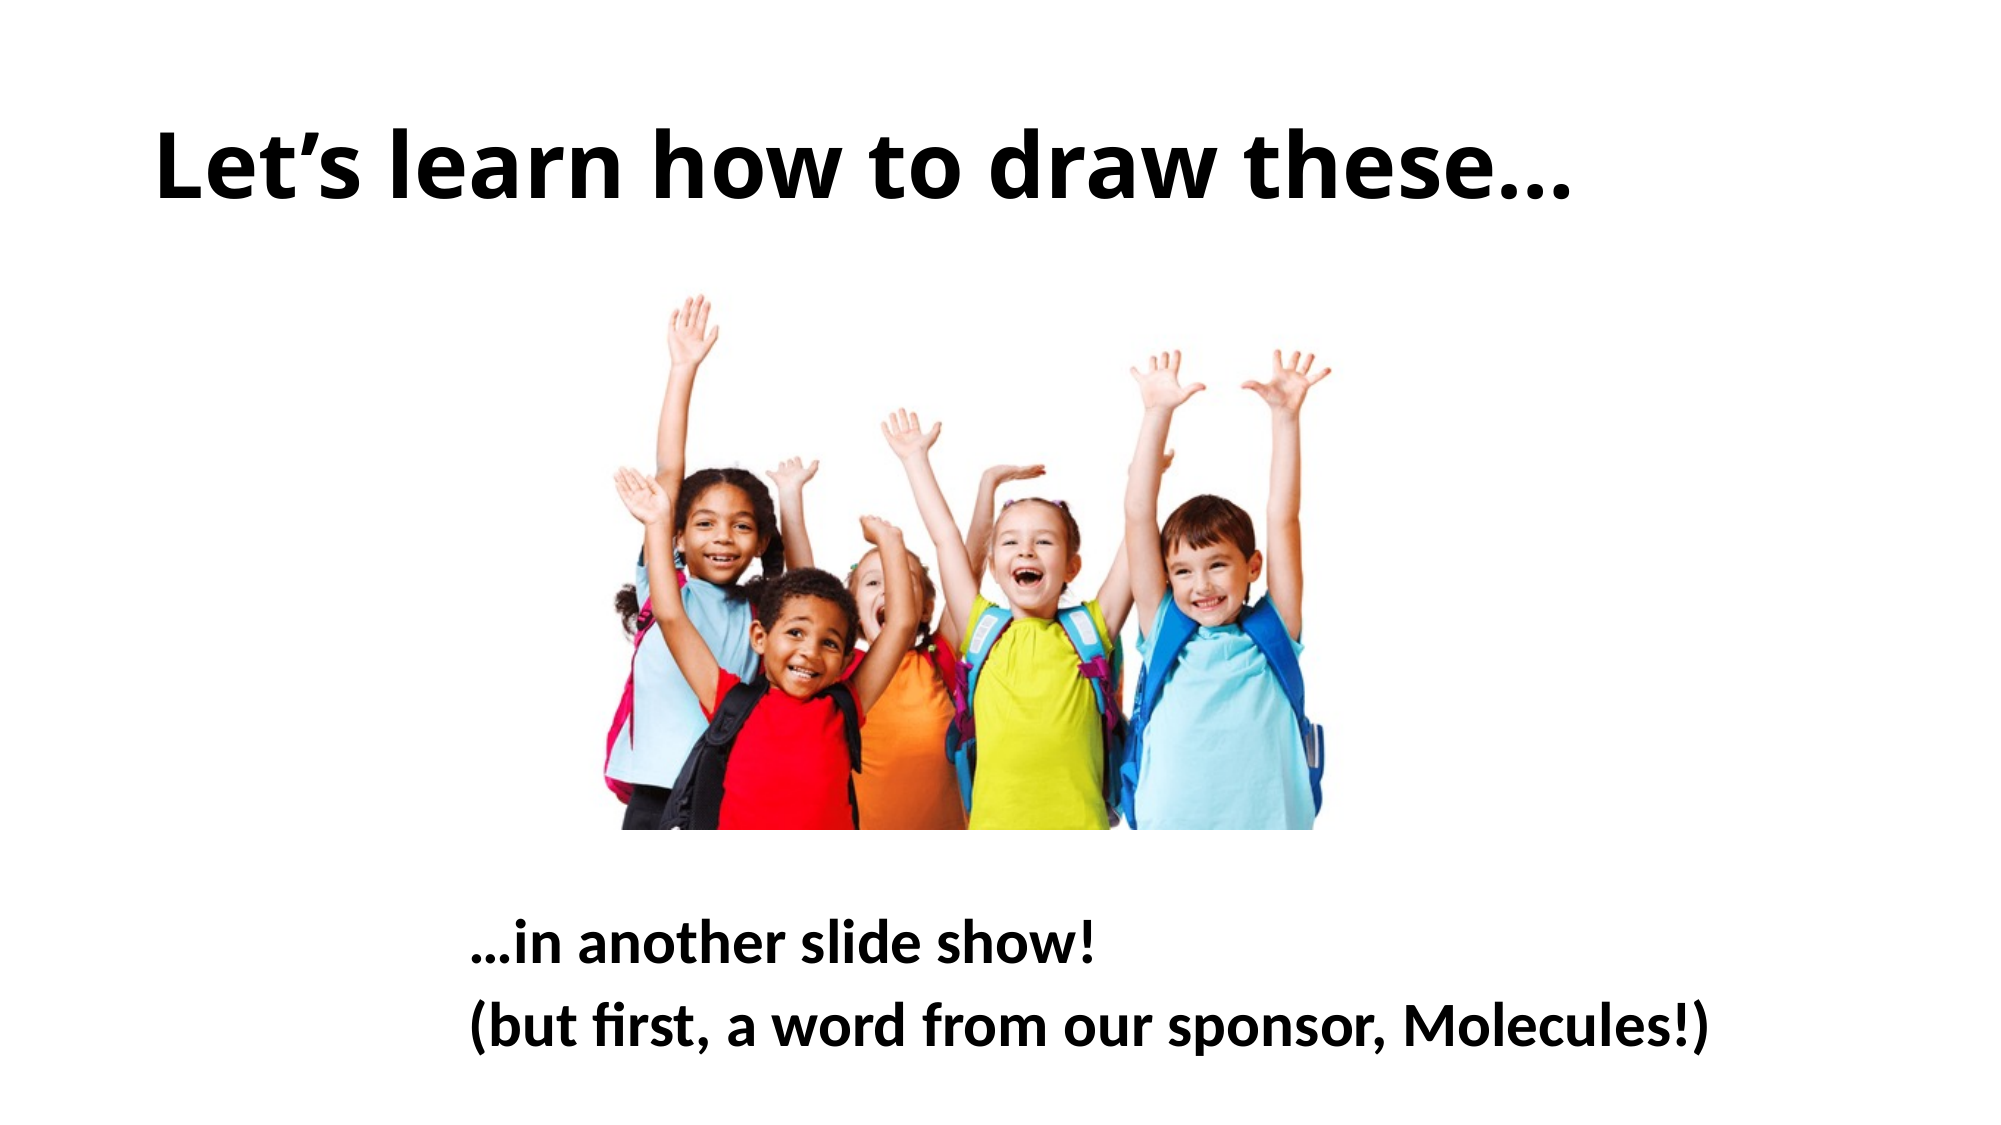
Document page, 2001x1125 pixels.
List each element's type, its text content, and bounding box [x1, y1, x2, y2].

list …in another slide show! (but first, a word from our sponsor, Molecules!) [453, 901, 2000, 1069]
picture [520, 241, 1402, 830]
title Let’s learn how to draw these… [137, 59, 1863, 278]
